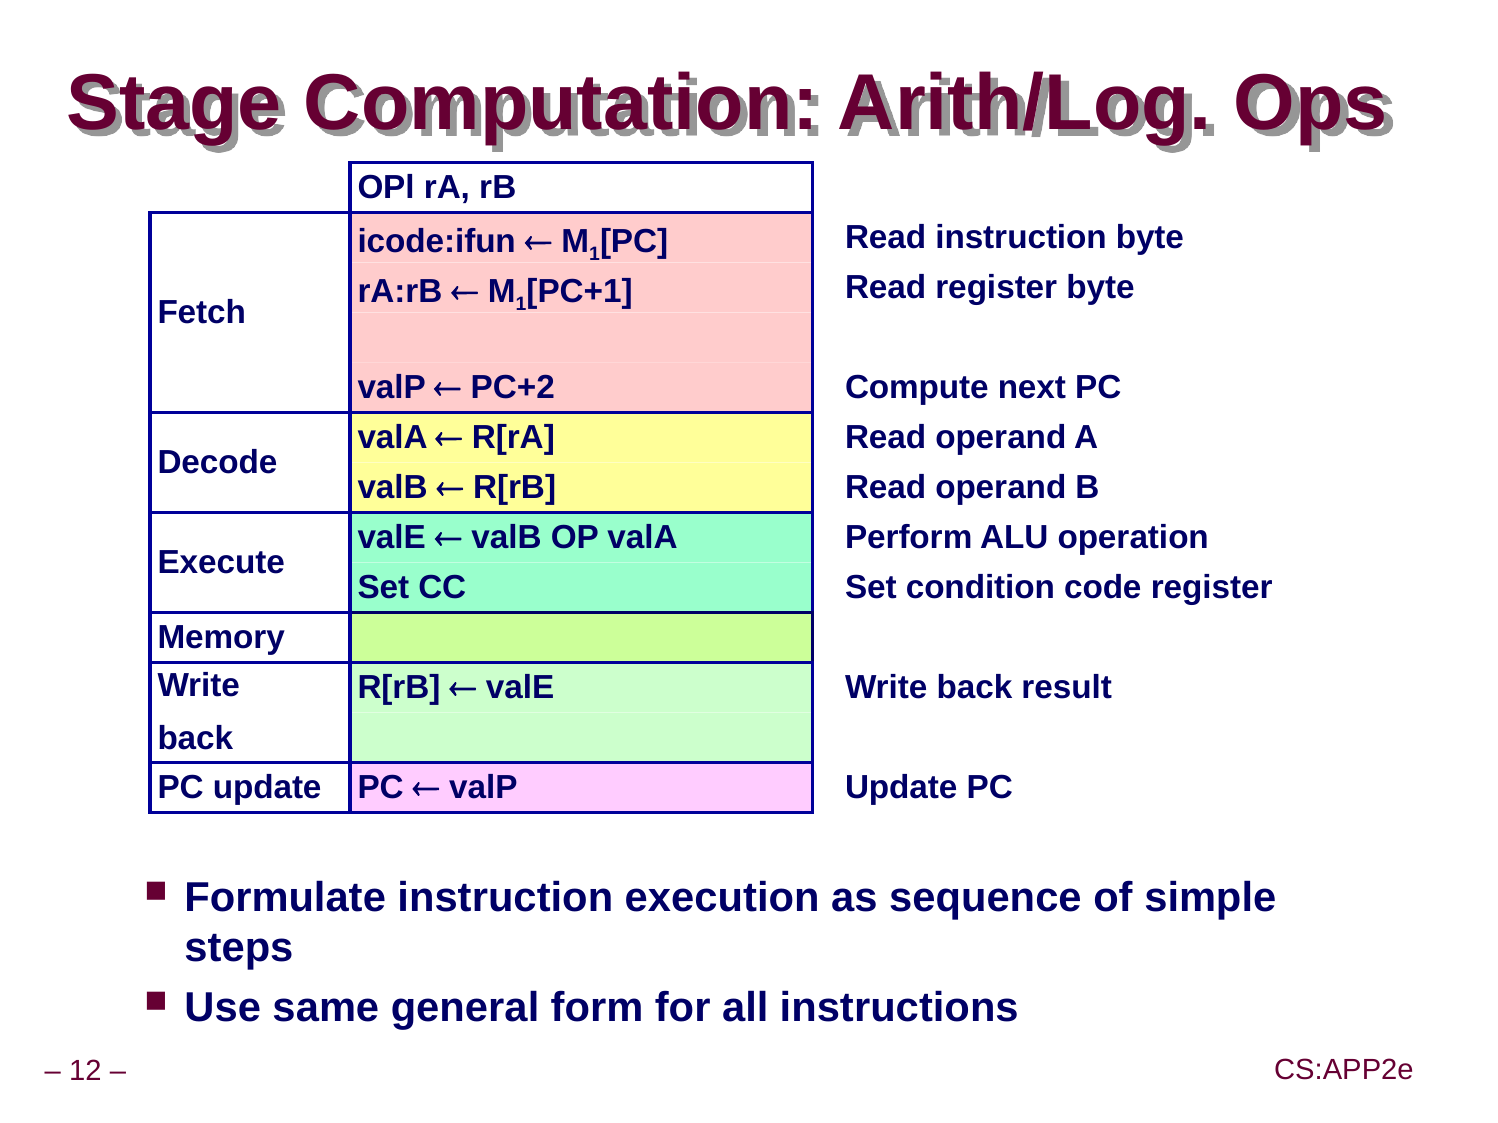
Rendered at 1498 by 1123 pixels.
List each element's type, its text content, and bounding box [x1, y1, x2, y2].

list Formulate instruction execution as sequence of simple steps Use same general form for all instructions [47, 862, 1409, 1056]
title Stage Computation: Arith/Log. Ops [66, 40, 1495, 169]
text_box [149, 412, 1301, 512]
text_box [149, 212, 1301, 412]
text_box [149, 662, 1301, 762]
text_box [149, 512, 1301, 612]
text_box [149, 762, 1301, 813]
text_box OPl rA, rB [349, 162, 813, 210]
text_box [149, 612, 1301, 662]
